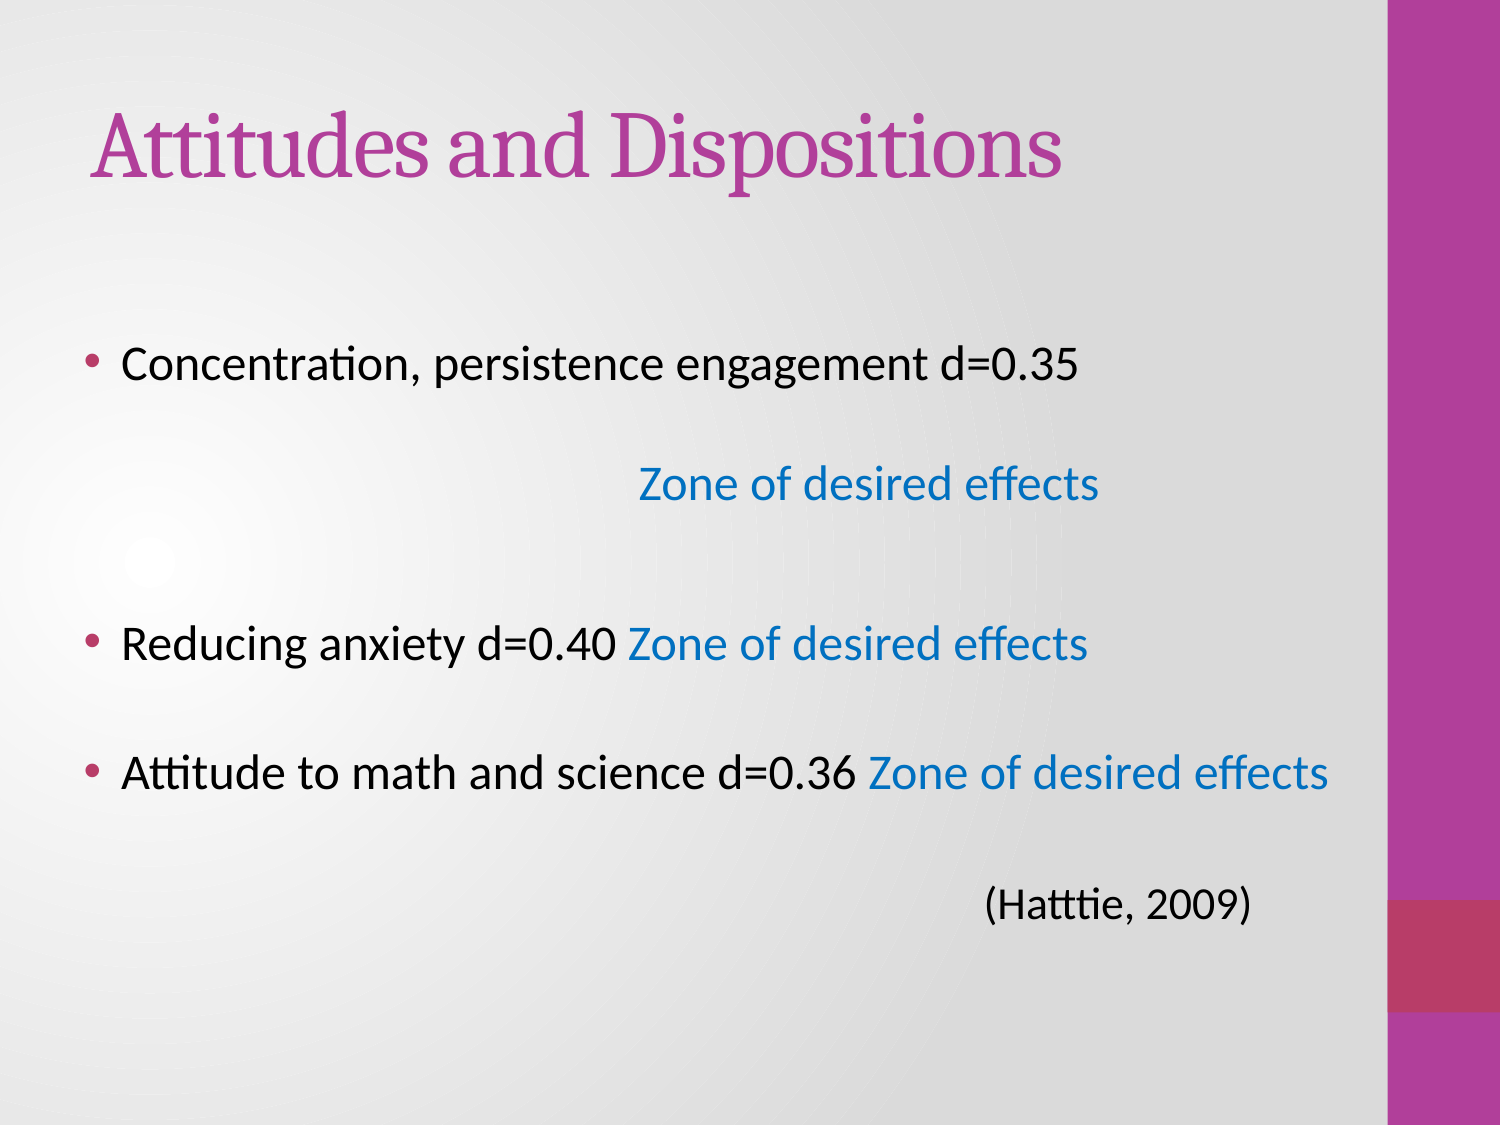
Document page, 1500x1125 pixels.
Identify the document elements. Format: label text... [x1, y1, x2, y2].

title Attitudes and Dispositions [75, 45, 1325, 233]
list Concentration, persistence engagement d=0.35 Zone of desired effects Reducing anxiety d=0.40 Zone of desired effects Attitude to math and science d=0.36 Zone of desired effects (Hatttie, 2009) [50, 262, 1413, 1050]
